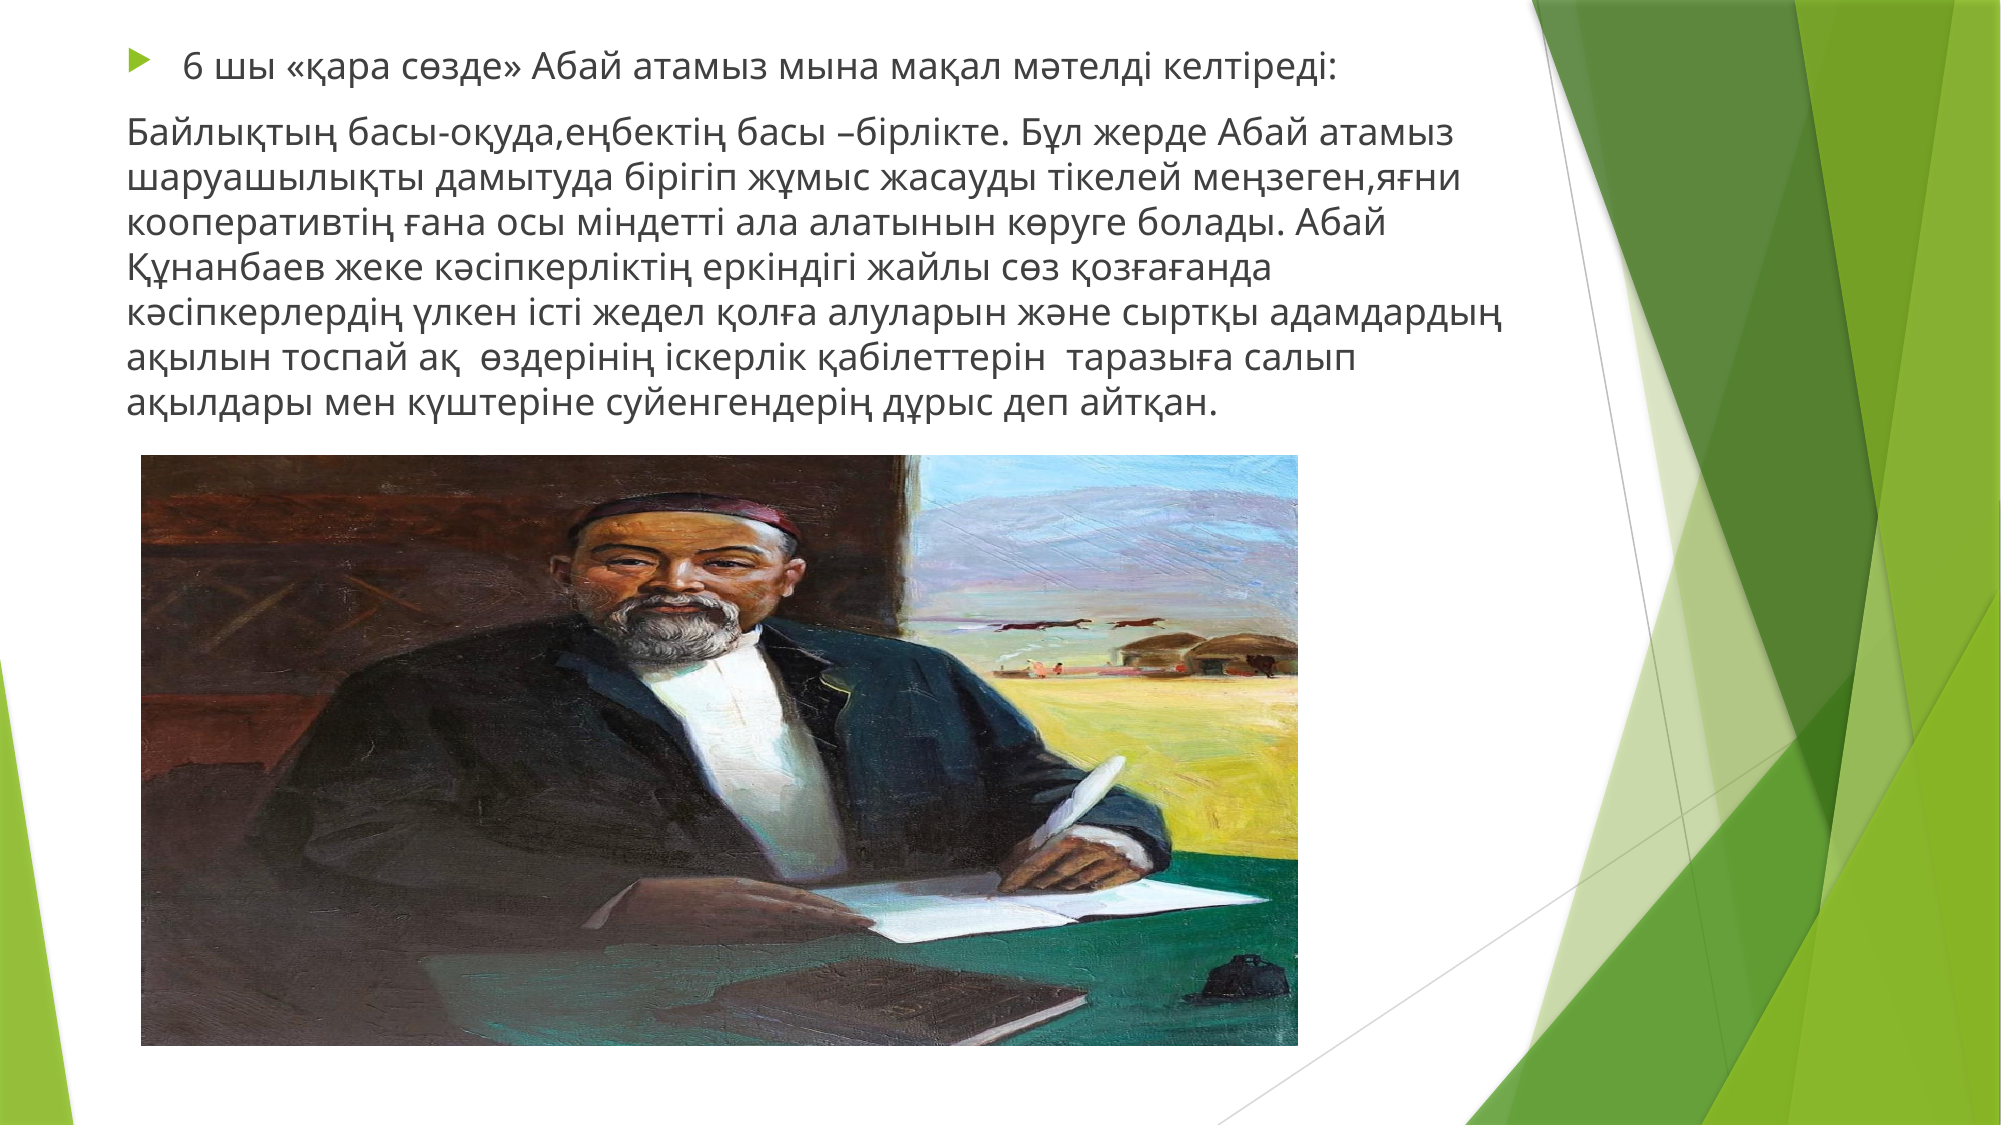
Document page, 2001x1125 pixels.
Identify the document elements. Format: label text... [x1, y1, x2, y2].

list 6 шы «қара сөзде» Абай атамыз мына мақал мәтелді келтіреді: Байлықтың басы-оқуда,еңбектің басы –бірлікте. Бұл жерде Абай атамыз шаруашылықты дамытуда бірігіп жұмыс жасауды тікелей меңзеген,яғни кооперативтің ғана осы міндетті ала алатынын көруге болады. Абай Құнанбаев жеке кәсіпкерліктің еркіндігі жайлы сөз қозғағанда кәсіпкерлердің үлкен істі жедел қолға алуларын және сыртқы адамдардың ақылын тоспай ақ өздерінің іскерлік қабілеттерін таразыға салып ақылдары мен күштеріне суйенгендерің дұрыс деп айтқан. [111, 34, 1522, 992]
picture [141, 455, 1298, 1047]
